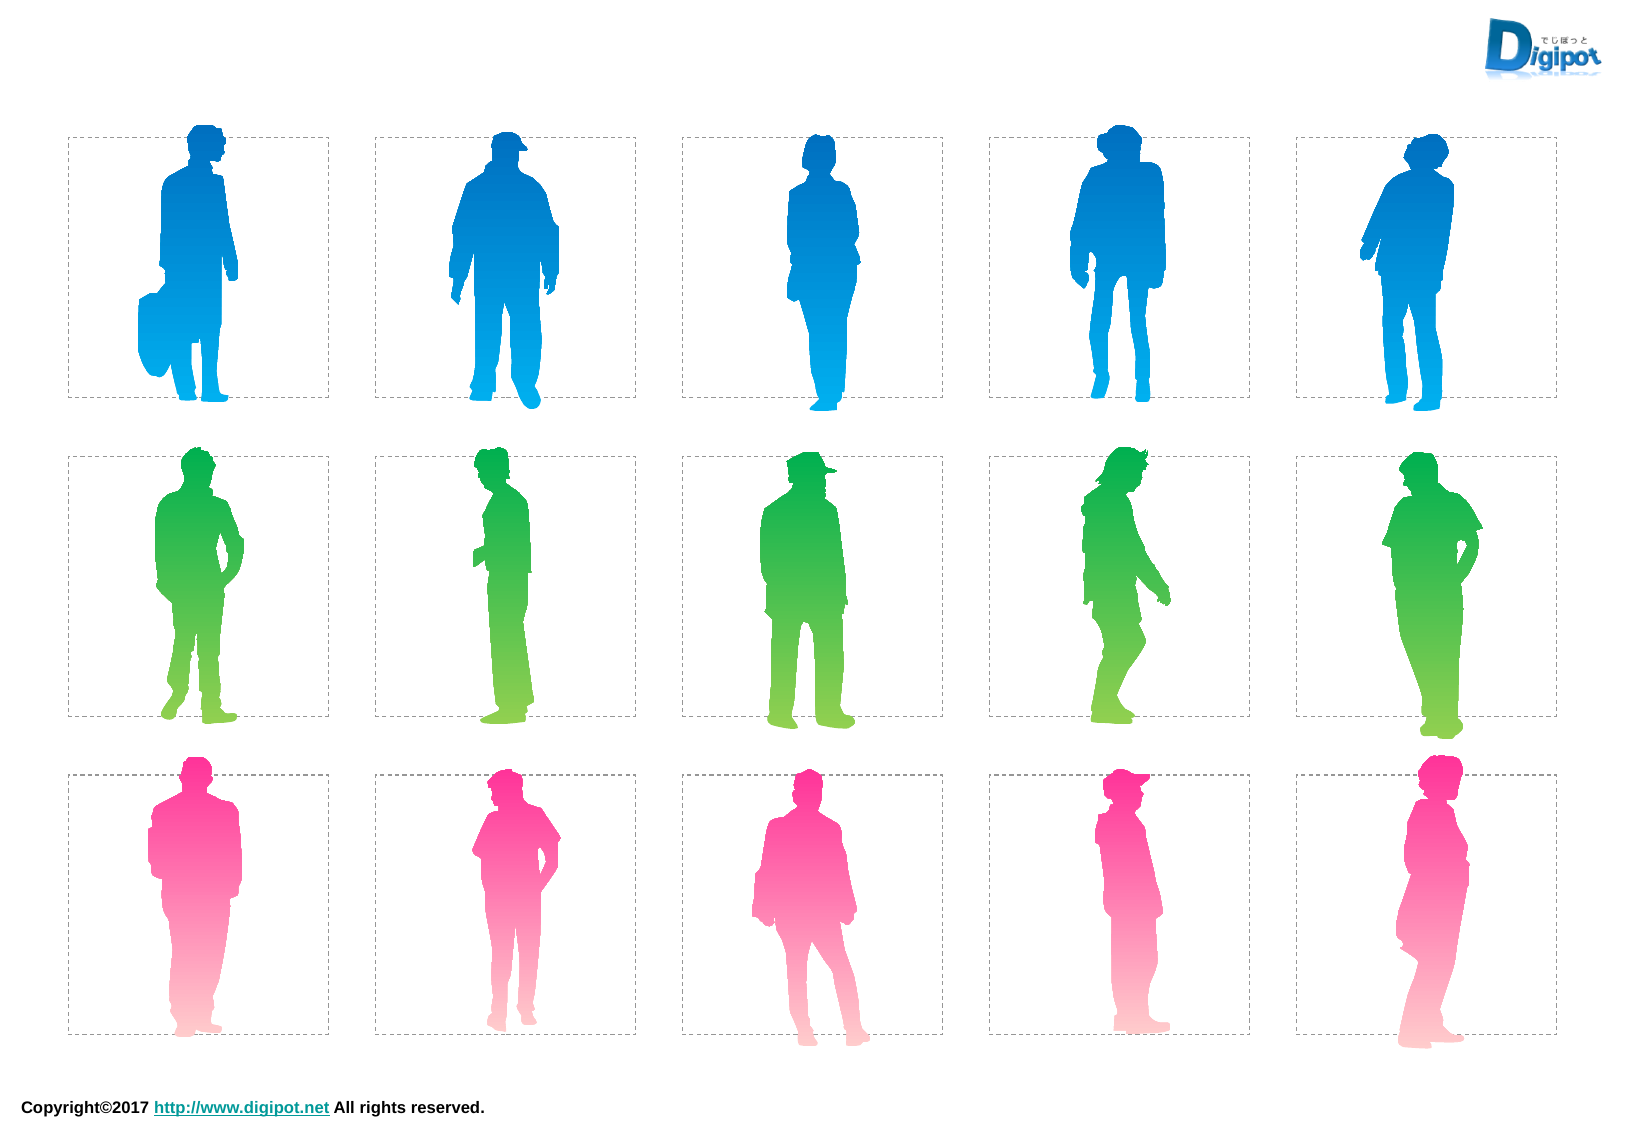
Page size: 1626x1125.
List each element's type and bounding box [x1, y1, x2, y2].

text_box [449, 132, 559, 410]
text_box [1359, 133, 1455, 411]
text_box [137, 124, 238, 403]
text_box [472, 769, 562, 1032]
text_box [472, 447, 535, 725]
text_box [1382, 451, 1484, 740]
text_box [1395, 755, 1470, 1049]
text_box [147, 756, 242, 1038]
text_box [1094, 769, 1171, 1035]
text_box [760, 451, 856, 729]
text_box [1070, 125, 1166, 403]
text_box [1081, 447, 1171, 725]
text_box [786, 134, 861, 412]
text_box [751, 769, 871, 1047]
text_box [154, 447, 244, 725]
picture [1485, 18, 1602, 82]
